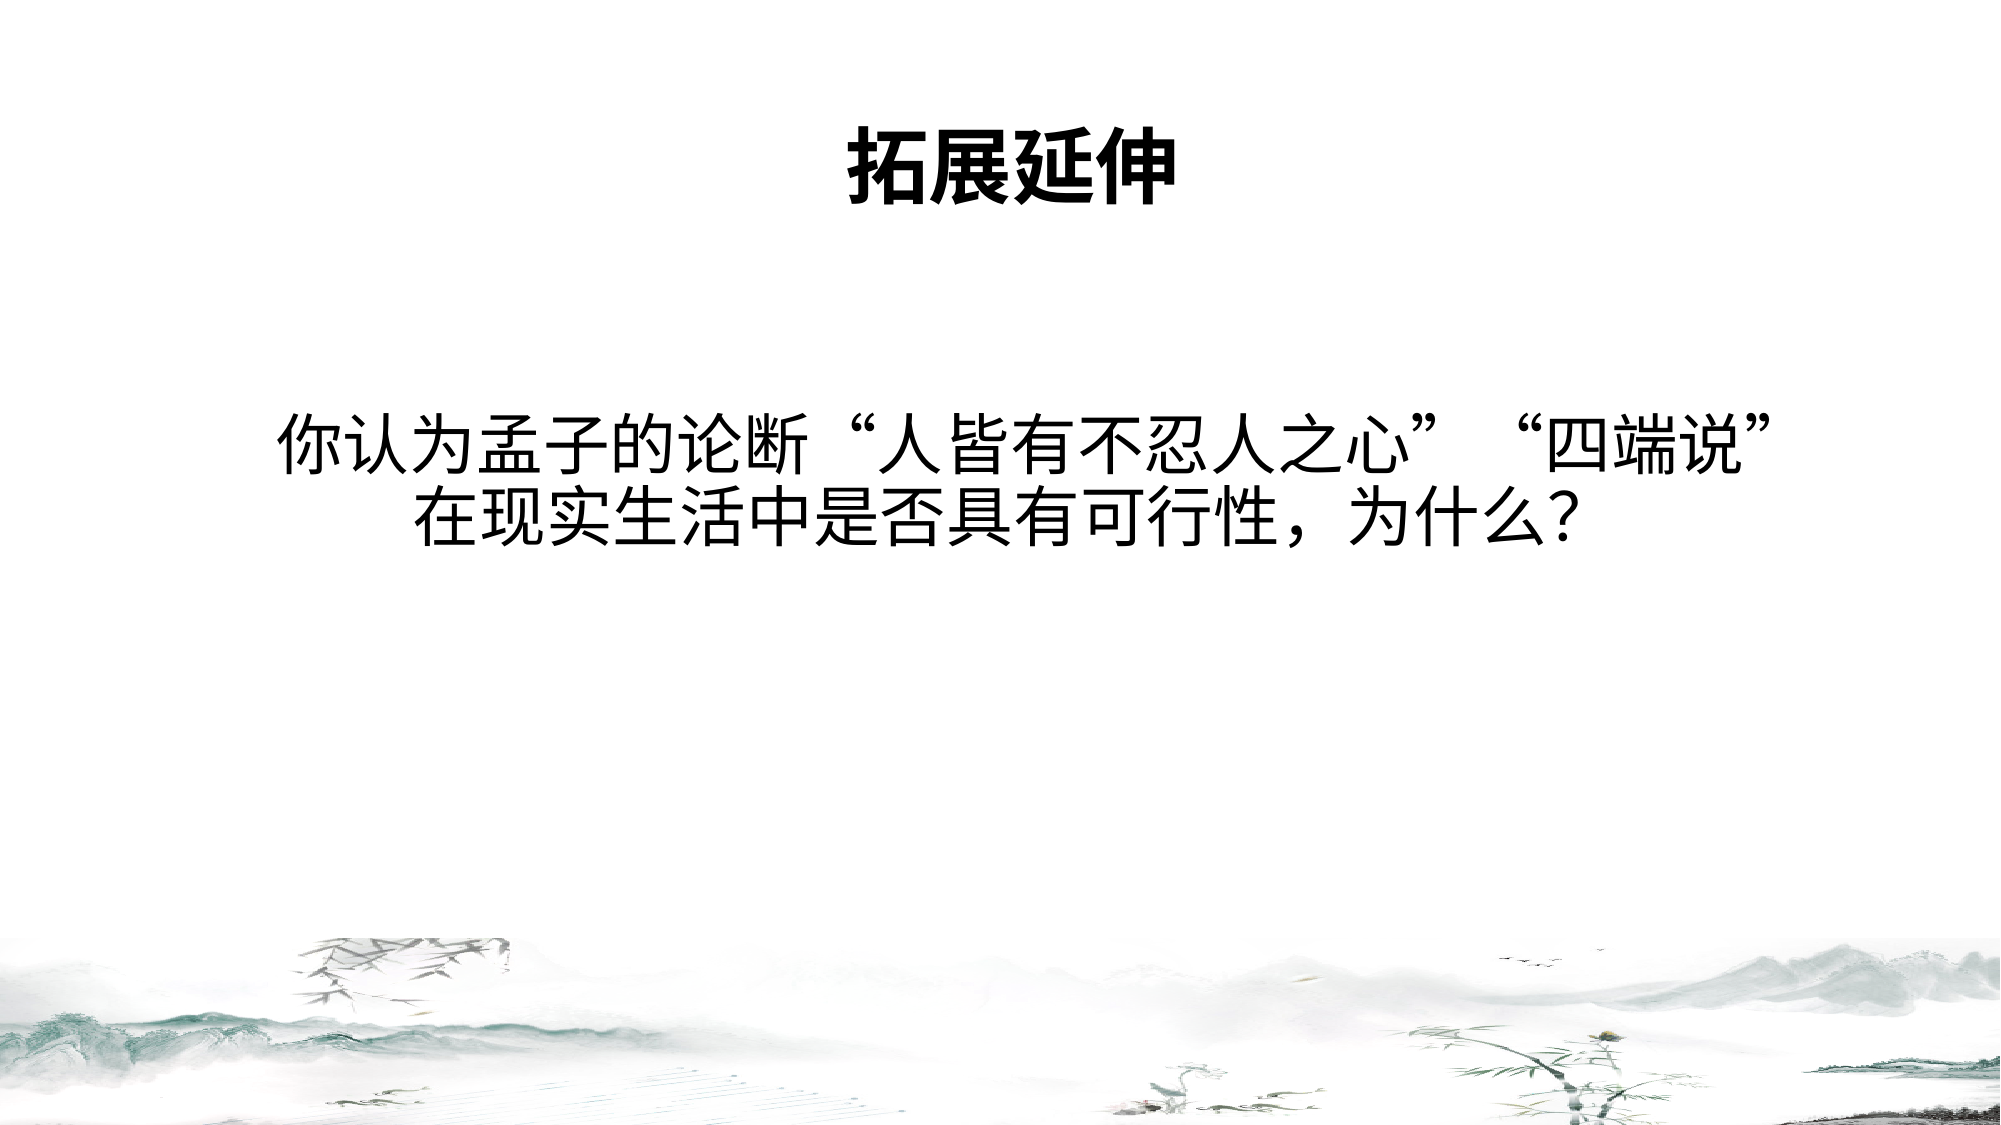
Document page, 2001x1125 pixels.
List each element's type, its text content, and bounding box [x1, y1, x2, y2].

picture [0, 938, 2000, 1125]
text_box 拓展延伸 [548, 106, 1476, 222]
text_box 你认为孟子的论断“人皆有不忍人之心”“四端说” 在现实生活中是否具有可行性，为什么？ [103, 259, 1924, 709]
